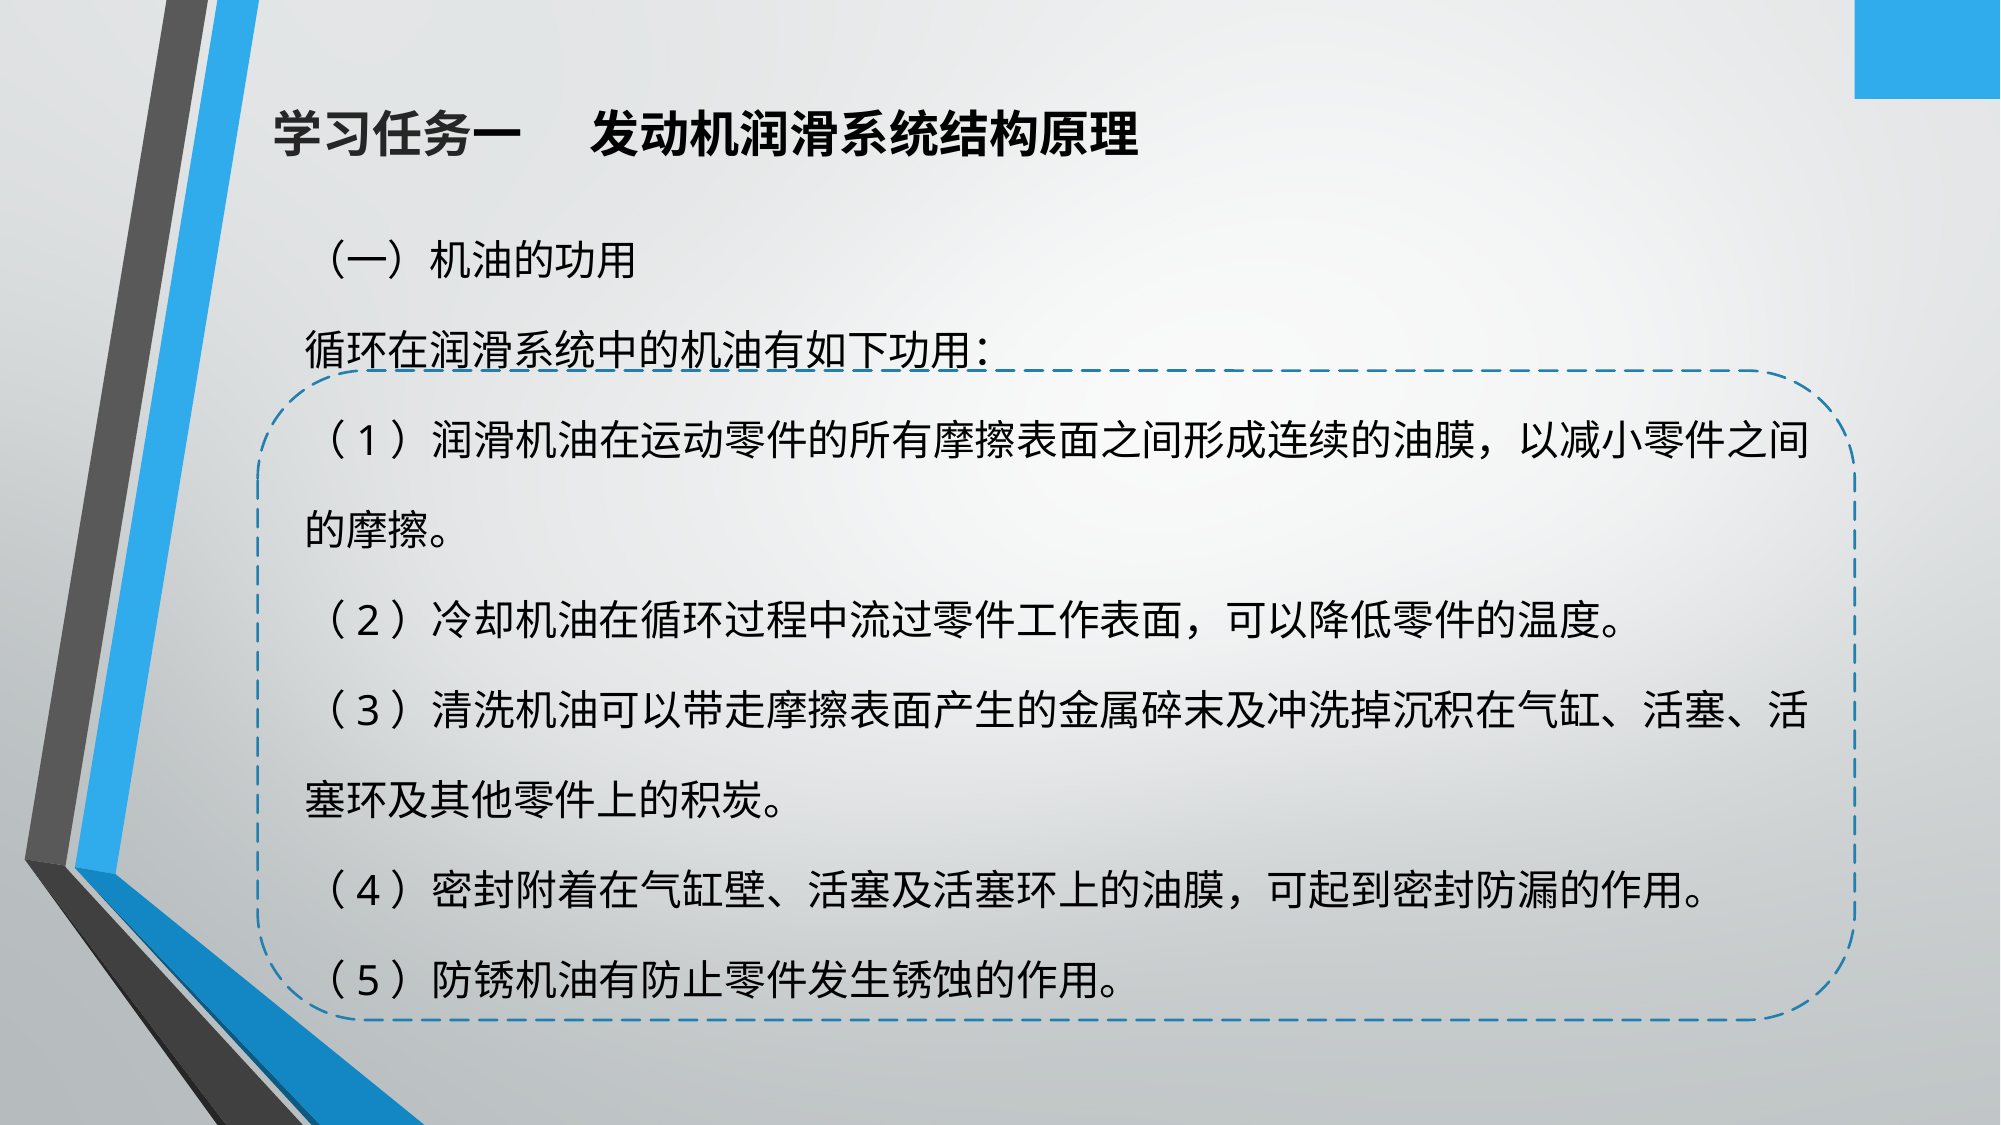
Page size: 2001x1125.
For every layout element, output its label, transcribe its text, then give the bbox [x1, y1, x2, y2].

text_box [1853, 0, 2000, 100]
text_box 学习任务一 发动机润滑系统结构原理 [257, 82, 1969, 214]
text_box （一）机油的功用 循环在润滑系统中的机油有如下功用： （1）润滑机油在运动零件的所有摩擦表面之间形成连续的油膜，以减小零件之间 的摩擦。 （2）冷却机油在循环过程中流过零件工作表面，可以降低零件的温度。 （3）清洗机油可以带走摩擦表面产生的金属碎末及冲洗掉沉积在气缸、活塞、活 塞环及其他零件上的积炭。 （4）密封附着在气缸壁、活塞及活塞环上的油膜，可起到密封防漏的作用。 （5）防锈机油有防止零件发生锈蚀的作用。 [289, 214, 1952, 920]
text_box [256, 369, 1857, 1022]
